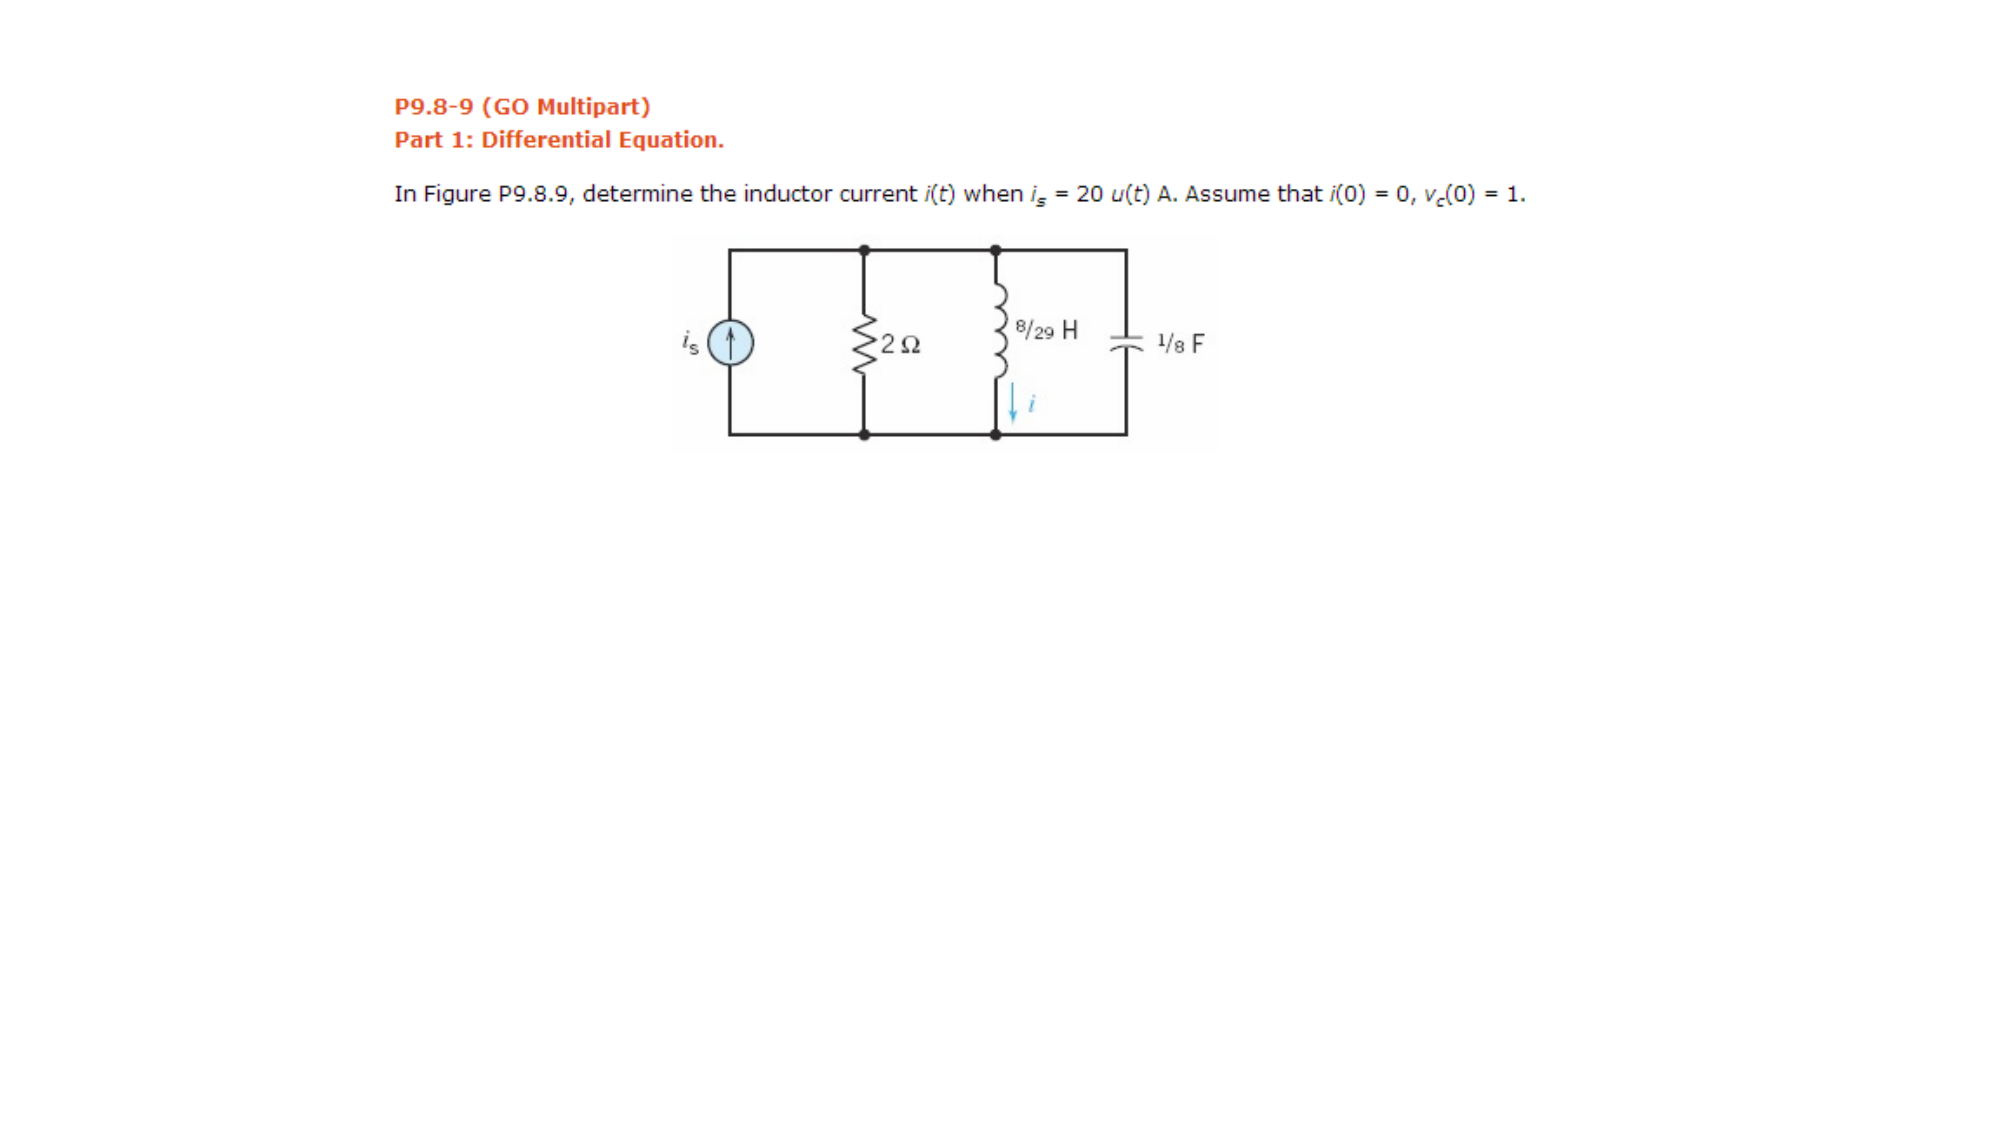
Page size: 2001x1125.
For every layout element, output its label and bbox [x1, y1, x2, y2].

picture [379, 87, 1544, 456]
